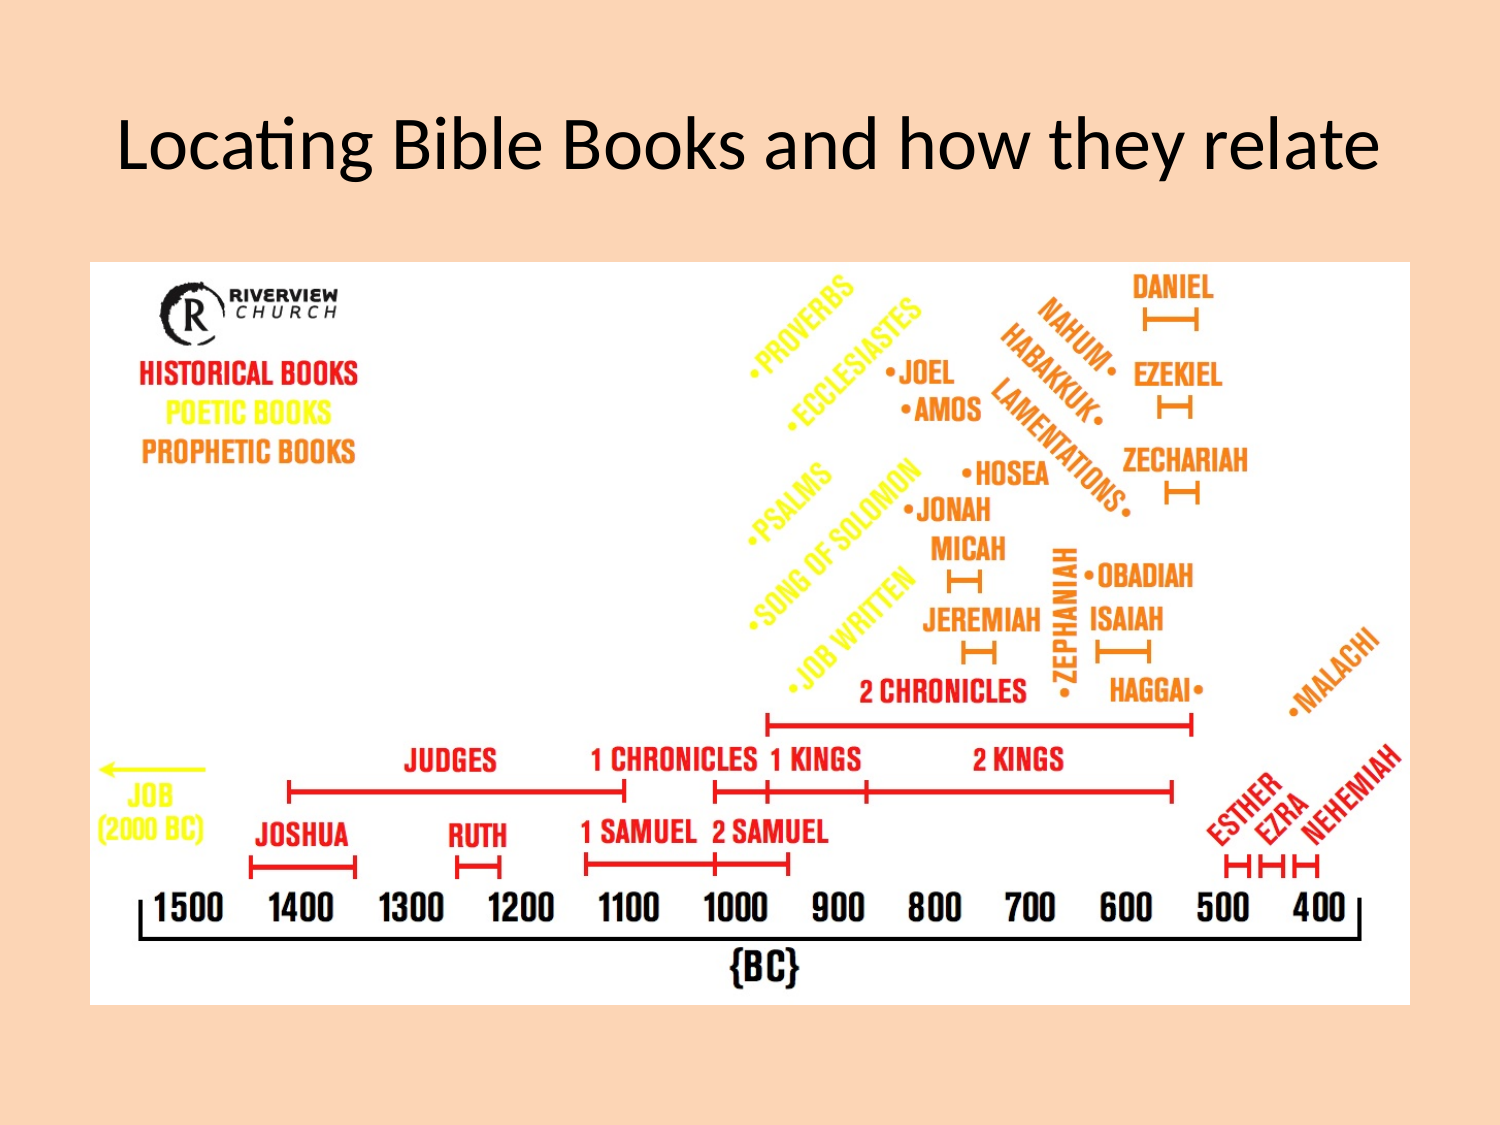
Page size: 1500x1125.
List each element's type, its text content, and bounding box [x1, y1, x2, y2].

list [74, 262, 1426, 1006]
title Locating Bible Books and how they relate [75, 45, 1425, 233]
